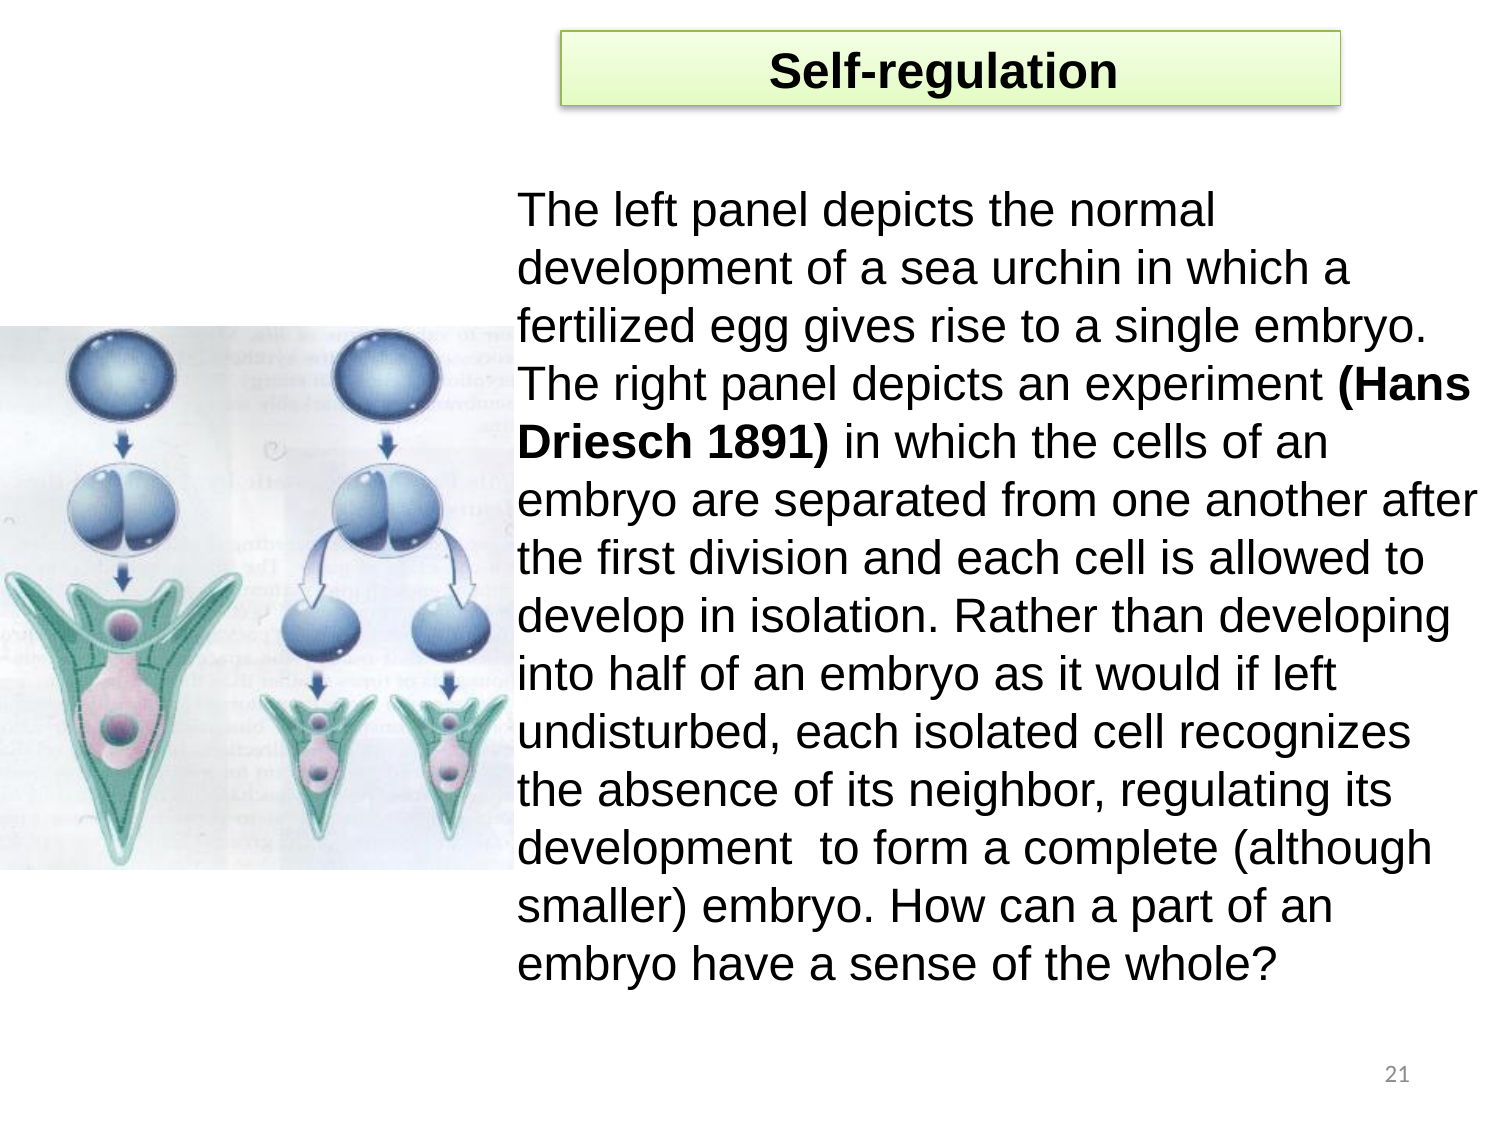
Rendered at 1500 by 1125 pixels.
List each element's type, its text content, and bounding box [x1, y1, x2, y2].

title The left panel depicts the normal development of a sea urchin in which a fertilized egg gives rise to a single embryo. The right panel depicts an experiment (Hans Driesch 1891) in which the cells of an embryo are separated from one another after the first division and each cell is allowed to develop in isolation. Rather than developing into half of an embryo as it would if left undisturbed, each isolated cell recognizes the absence of its neighbor, regulating its development to form a complete (although smaller) embryo. How can a part of an embryo have a sense of the whole? [501, 149, 1500, 1059]
slide_number 21 [1074, 1042, 1425, 1103]
picture [0, 326, 514, 870]
text_box Self-regulation [560, 30, 1341, 106]
